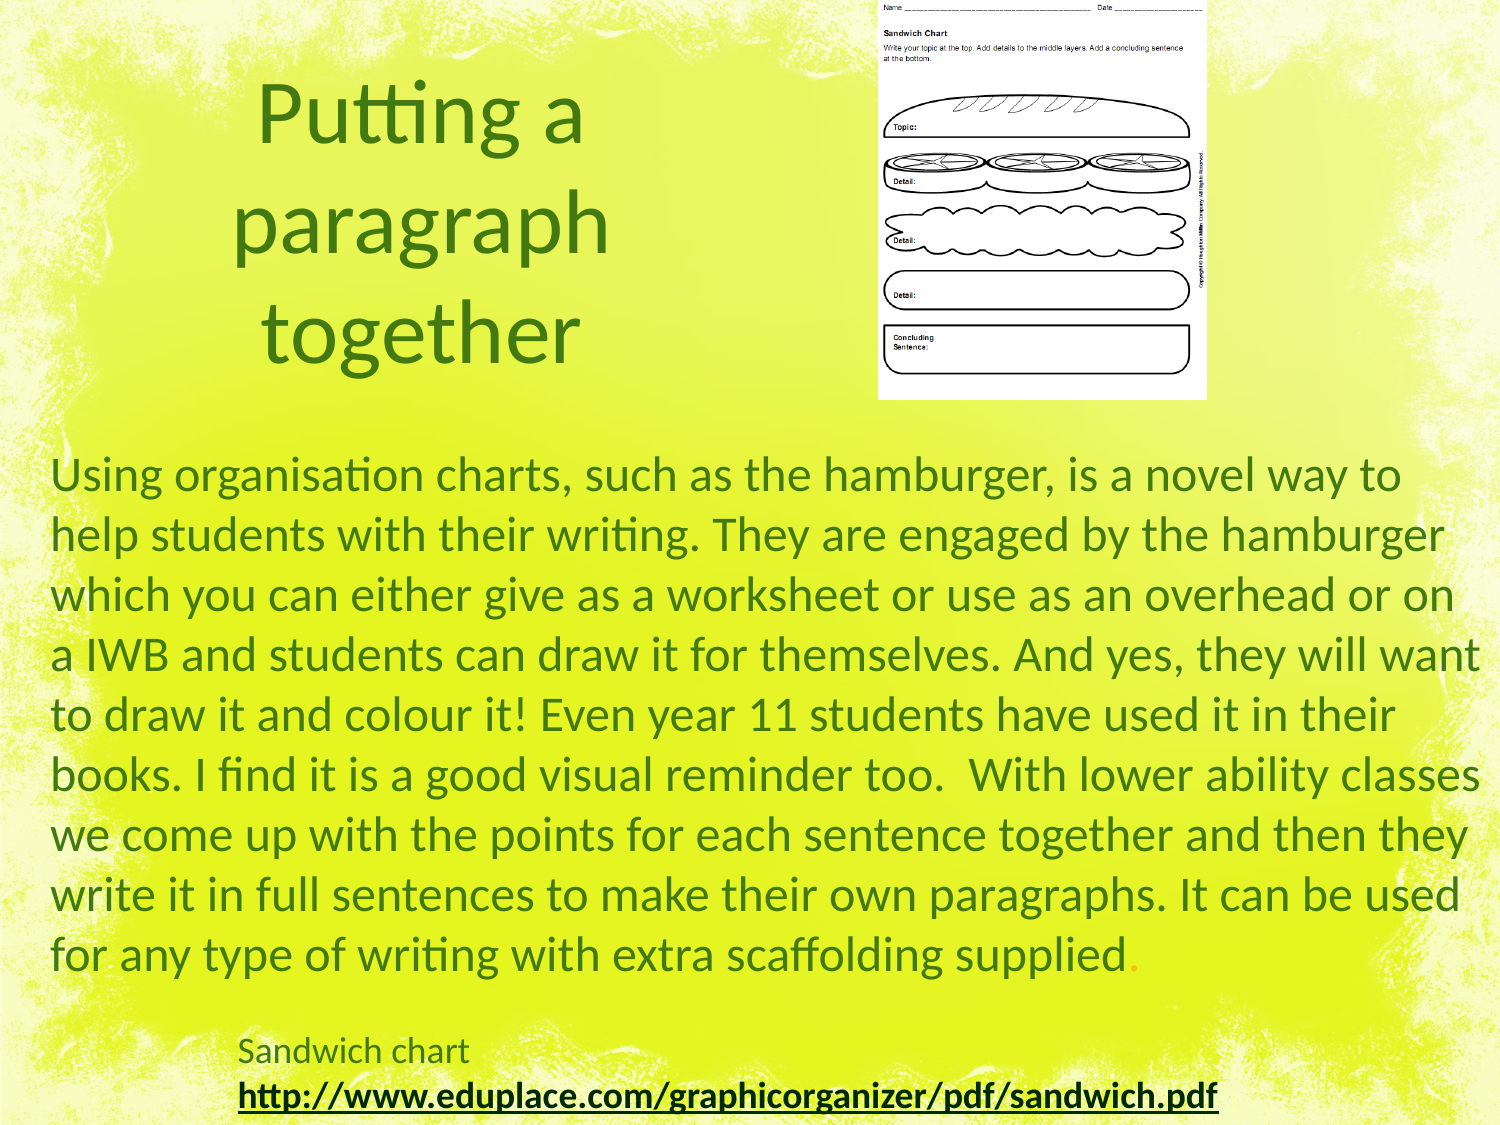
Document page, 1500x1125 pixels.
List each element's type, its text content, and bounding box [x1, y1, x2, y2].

text_box Sandwich chart http://www.eduplace.com/graphicorganizer/pdf/sandwich.pdf [222, 1018, 1465, 1124]
title Putting a paragraph together [187, 46, 657, 387]
picture [0, 0, 1500, 1125]
list Using organisation charts, such as the hamburger, is a novel way to help students with their writing. They are engaged by the hamburger which you can either give as a worksheet or use as an overhead or on a IWB and students can draw it for themselves. And yes, they will want to draw it and colour it! Even year 11 students have used it in their books. I find it is a good visual reminder too. With lower ability classes we come up with the points for each sentence together and then they write it in full sentences to make their own paragraphs. It can be used for any type of writing with extra scaffolding supplied. [34, 433, 1500, 997]
